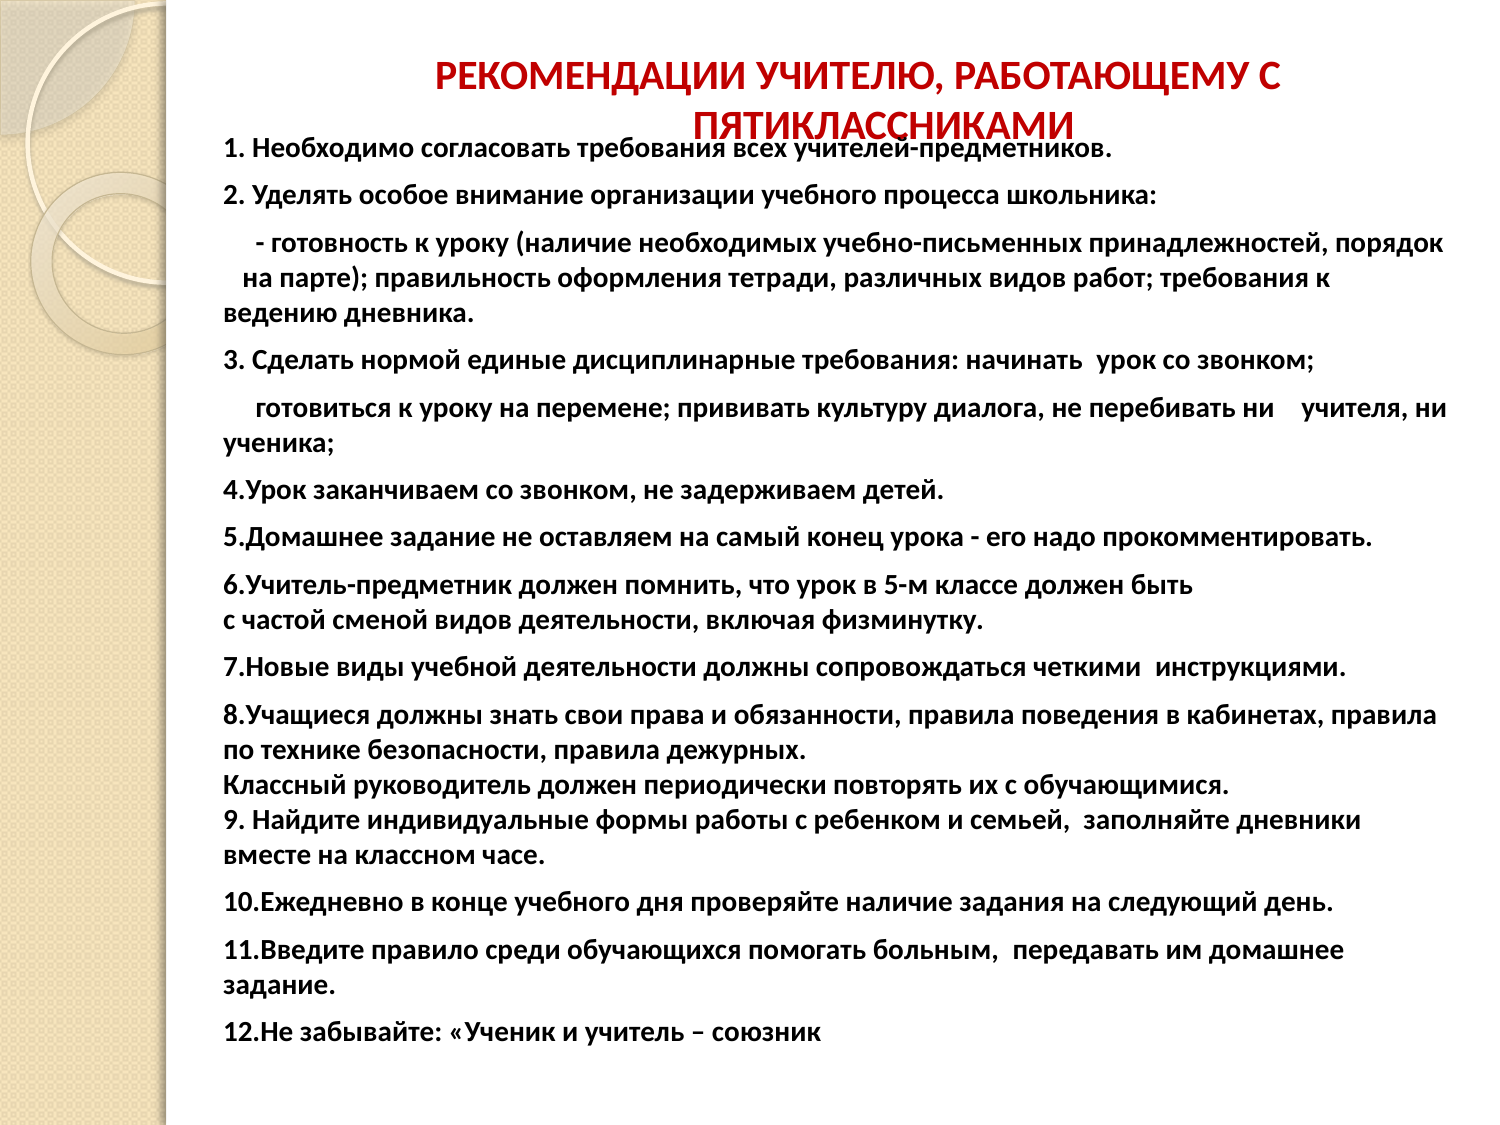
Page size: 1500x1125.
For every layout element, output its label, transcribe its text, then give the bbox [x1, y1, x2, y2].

title РЕКОМЕНДАЦИИ УЧИТЕЛЮ, РАБОТАЮЩЕМУ С ПЯТИКЛАССНИКАМИ [235, 30, 1466, 78]
list 1. Необходимо согласовать требования всех учителей-предметников. 2. Уделять особое внимание организации учебного процесса школьника: - готовность к уроку (наличие необходимых учебно-письменных принадлежностей, порядок на парте); правильность оформления тетради, различных видов работ; требования к ведению дневника. 3. Сделать нормой единые дисциплинарные требования: начинать урок со звонком; готовиться к уроку на перемене; прививать культуру диалога, не перебивать ни учителя, ни ученика; 4.Урок заканчиваем со звонком, не задерживаем детей. 5.Домашнее задание не оставляем на самый конец урока - его надо прокомментировать. 6.Учитель-предметник должен помнить, что урок в 5-м классе должен быть с частой сменой видов деятельности, включая физминутку. 7.Новые виды учебной деятельности должны сопровождаться четкими инструкциями. 8.Учащиеся должны знать свои права и обязанности, правила поведения в кабинетах, правила по технике безопасности, правила дежурных. Классный руководитель должен периодически повторять их с обучающимися. 9. Найдите индивидуальные формы работы с ребенком и семьей, заполняйте дневники вместе на классном часе. 10.Ежедневно в конце учебного дня проверяйте наличие задания на следующий день. 11.Введите правило среди обучающихся помогать больным, передавать им домашнее задание. 12.Не забывайте: «Ученик и учитель – союзник [194, 78, 1466, 1106]
